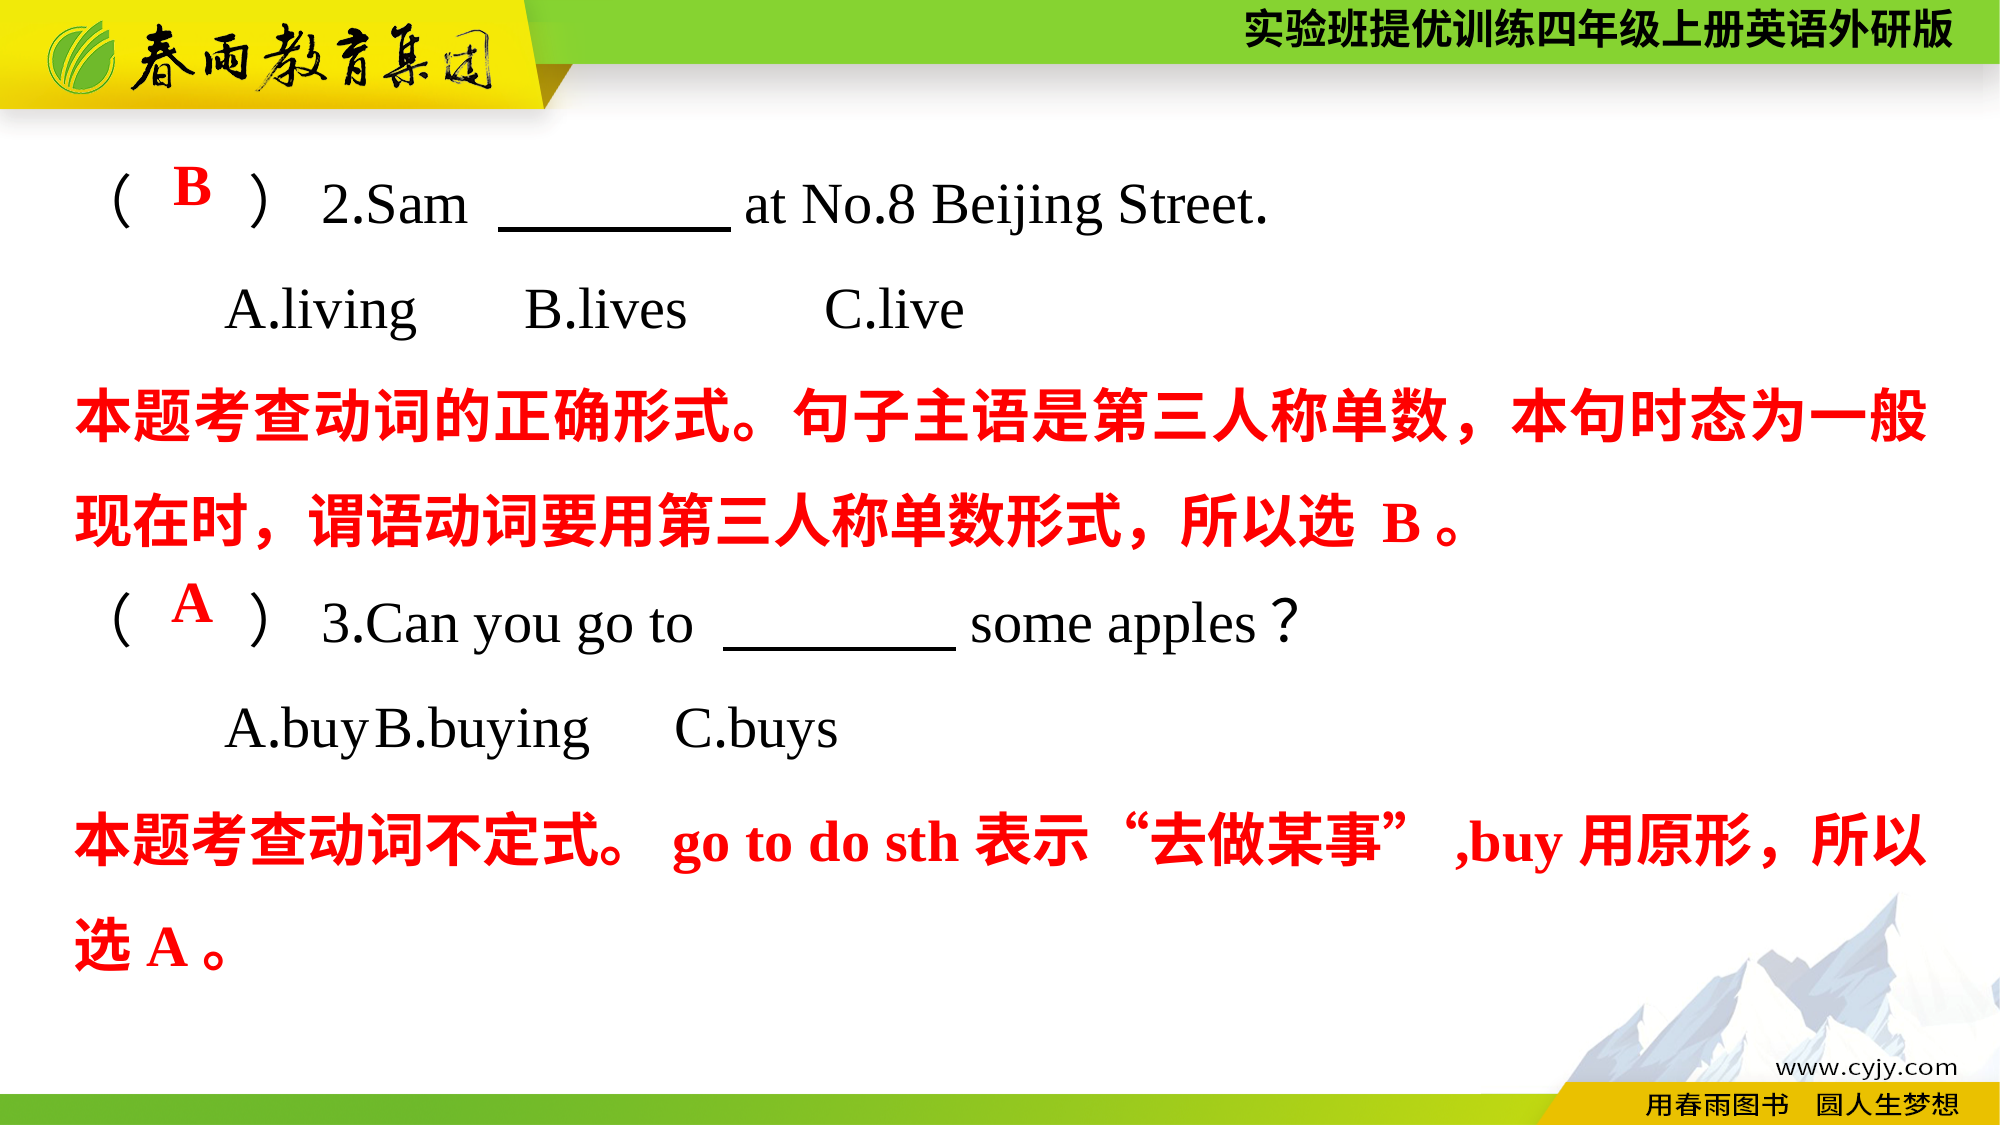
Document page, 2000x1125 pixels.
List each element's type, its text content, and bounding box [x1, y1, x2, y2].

list （ ）2.Sam at No.8 Beijing Street. A.living B.lives C.live （ ）3.Can you go to some apples？ A.buy B.buying C.buys [59, 562, 1944, 760]
text_box A [156, 557, 229, 642]
picture [0, 0, 2000, 1125]
text_box B [158, 140, 228, 225]
text_box 本题考查动词的正确形式。句子主语是第三人称单数，本句时态为一般现在时，谓语动词要用第三人称单数形式，所以选 B。 [59, 336, 1944, 562]
text_box 本题考查动词不定式。go to do sth表示“去做某事”,buy用原形，所以选A。 [59, 760, 1944, 986]
list （ ）2.Sam at No.8 Beijing Street. A.living B.lives C.live （ ）3.Can you go to some apples？ A.buy B.buying C.buys [59, 122, 1944, 336]
